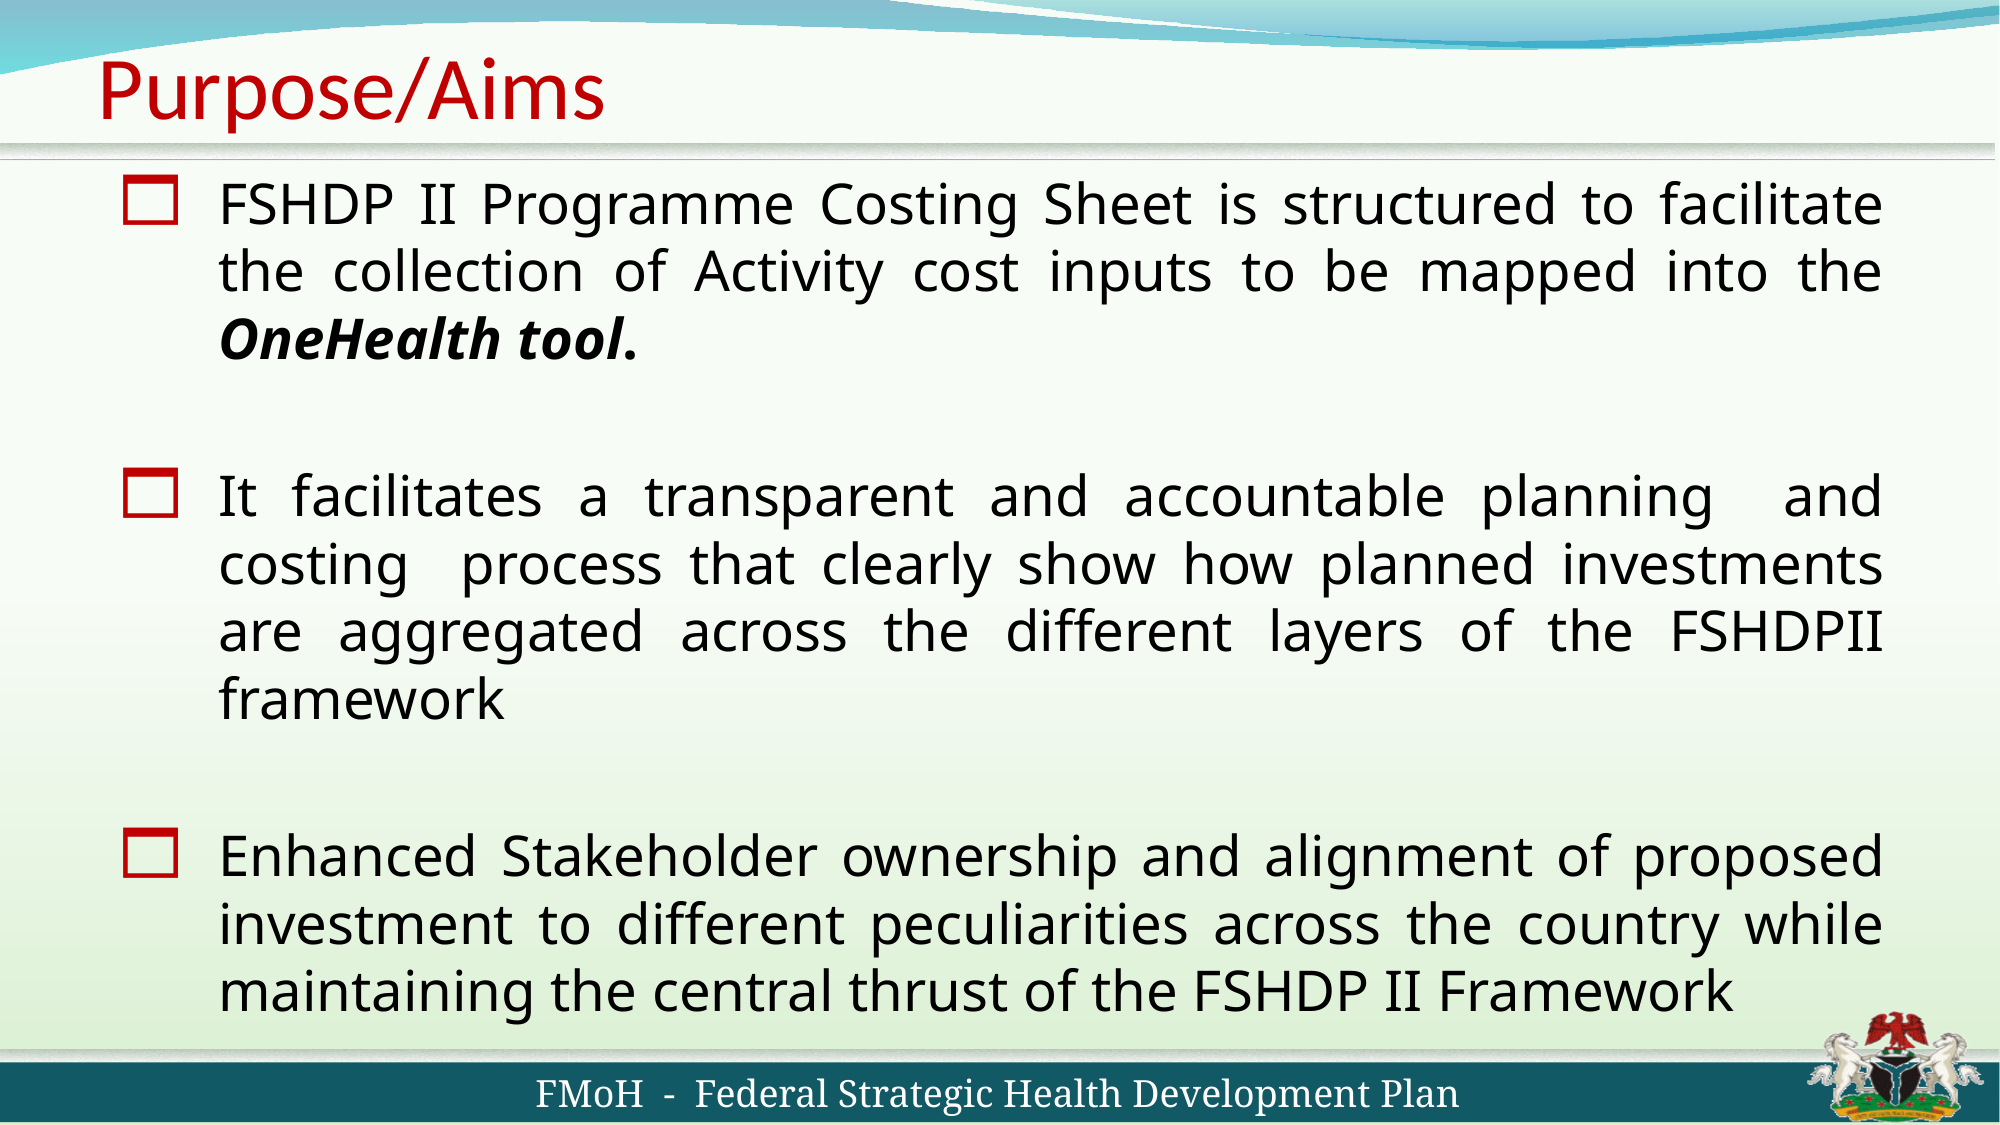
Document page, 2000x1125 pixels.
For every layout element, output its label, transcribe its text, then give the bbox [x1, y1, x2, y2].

list FSHDP II Programme Costing Sheet is structured to facilitate the collection of Activity cost inputs to be mapped into the OneHealth tool. It facilitates a transparent and accountable planning and costing process that clearly show how planned investments are aggregated across the different layers of the FSHDPII framework Enhanced Stakeholder ownership and alignment of proposed investment to different peculiarities across the country while maintaining the central thrust of the FSHDP II Framework [99, 160, 1900, 1038]
title Purpose/Aims [97, 21, 1898, 138]
picture [0, 1008, 2000, 1125]
picture [0, 143, 1995, 161]
